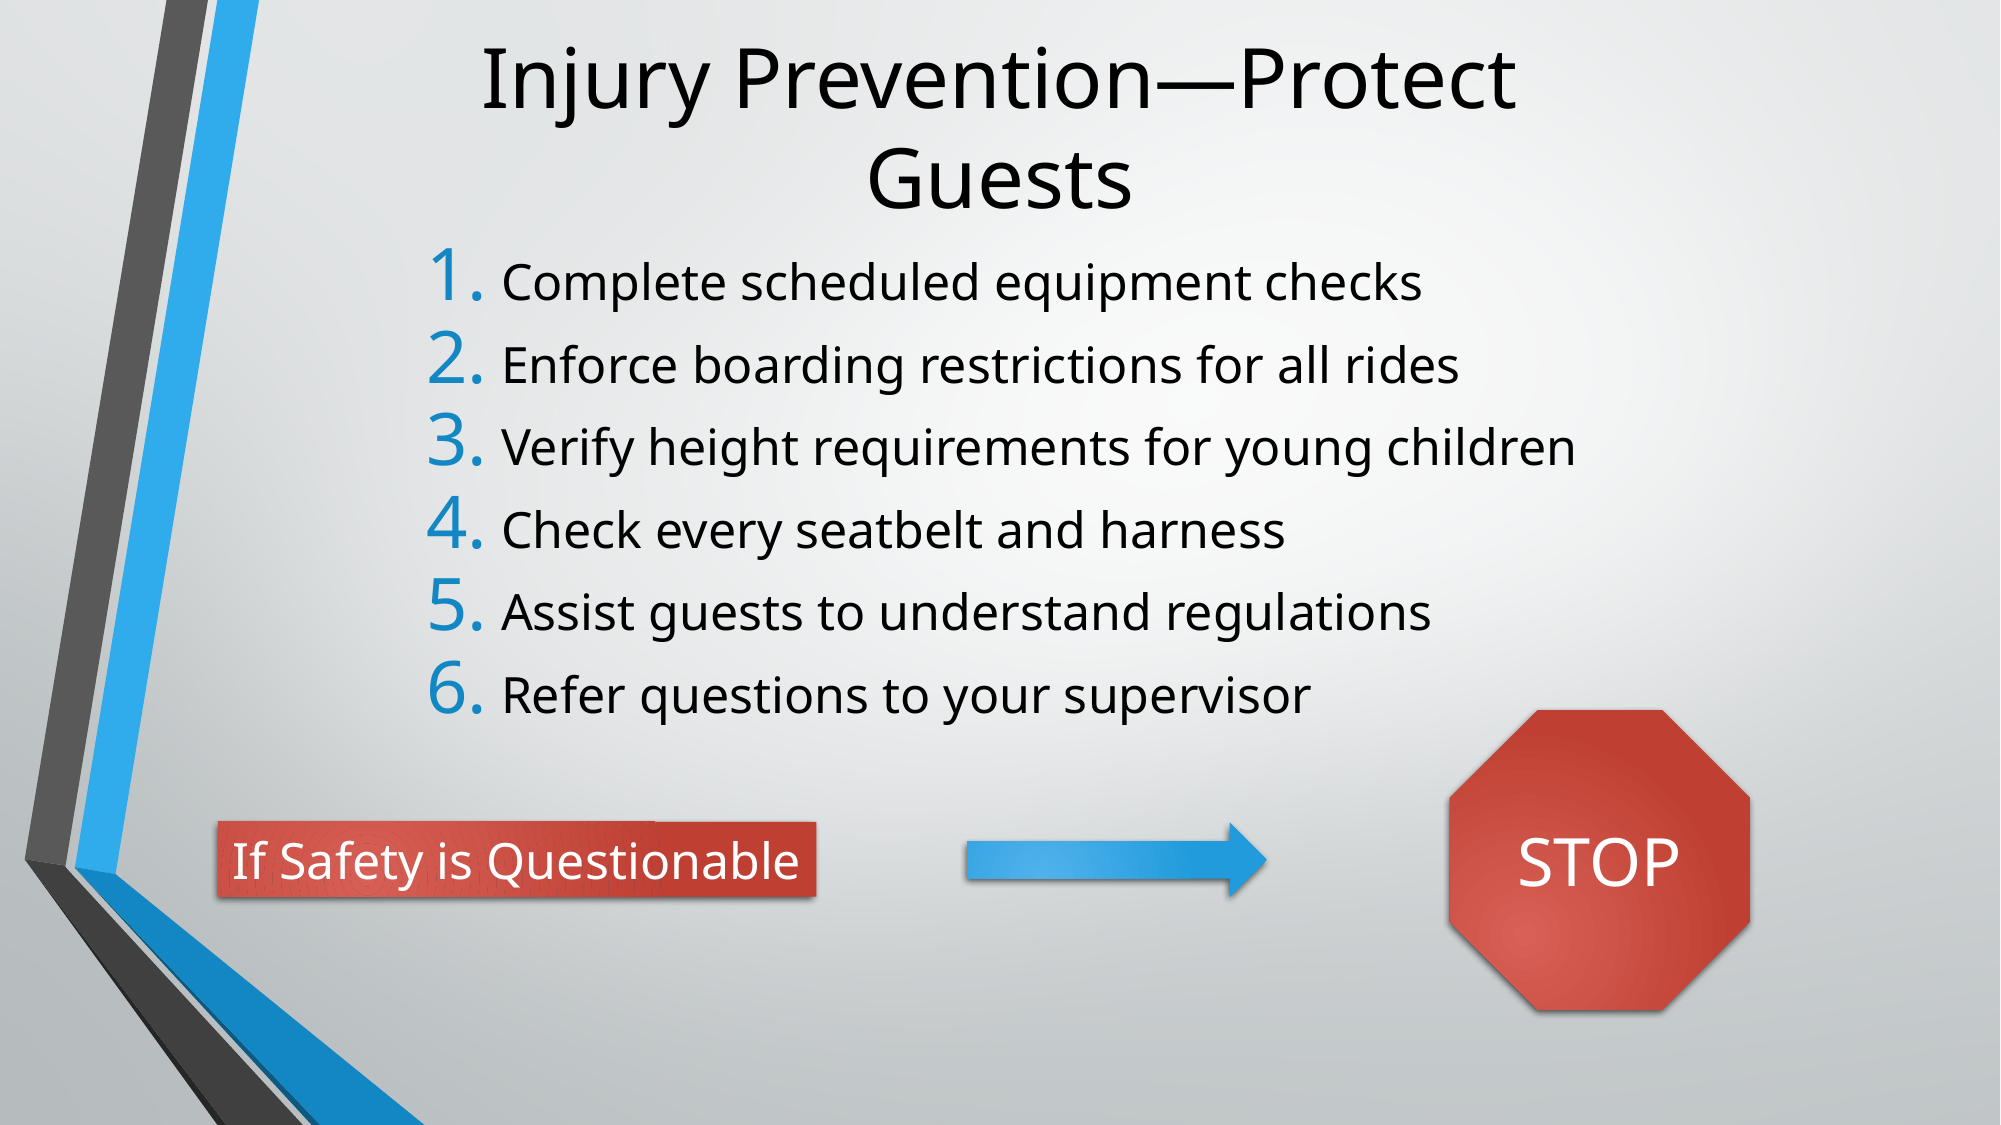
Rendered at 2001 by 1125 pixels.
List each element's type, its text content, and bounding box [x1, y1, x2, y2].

list Complete scheduled equipment checks Enforce boarding restrictions for all rides Verify height requirements for young children Check every seatbelt and harness Assist guests to understand regulations Refer questions to your supervisor [411, 213, 1676, 709]
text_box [249, 709, 1751, 1010]
title Injury Prevention—Protect Guests [367, 12, 1633, 238]
